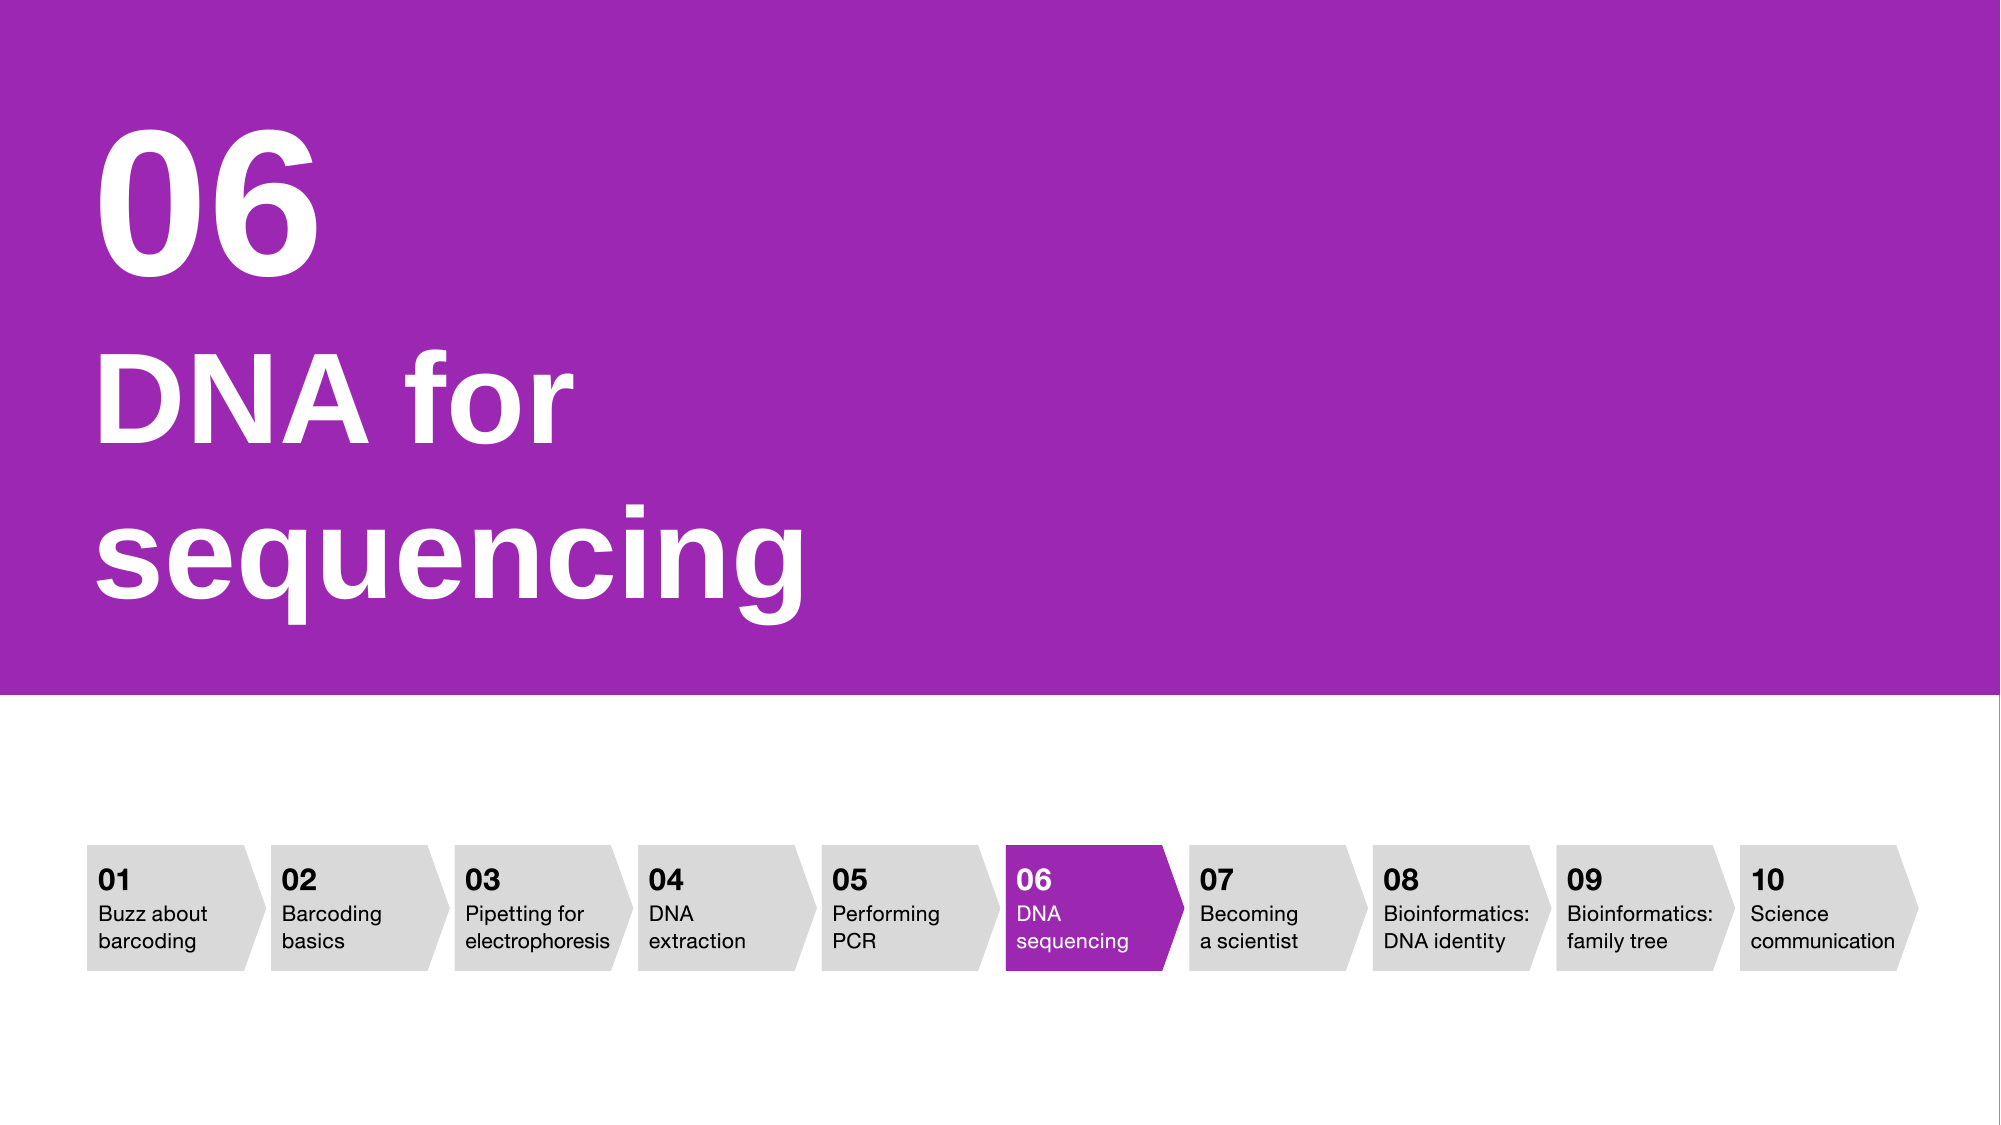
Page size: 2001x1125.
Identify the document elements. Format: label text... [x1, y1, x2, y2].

list 06 [77, 59, 408, 328]
picture [87, 845, 1919, 971]
title DNA for sequencing [77, 307, 1242, 643]
